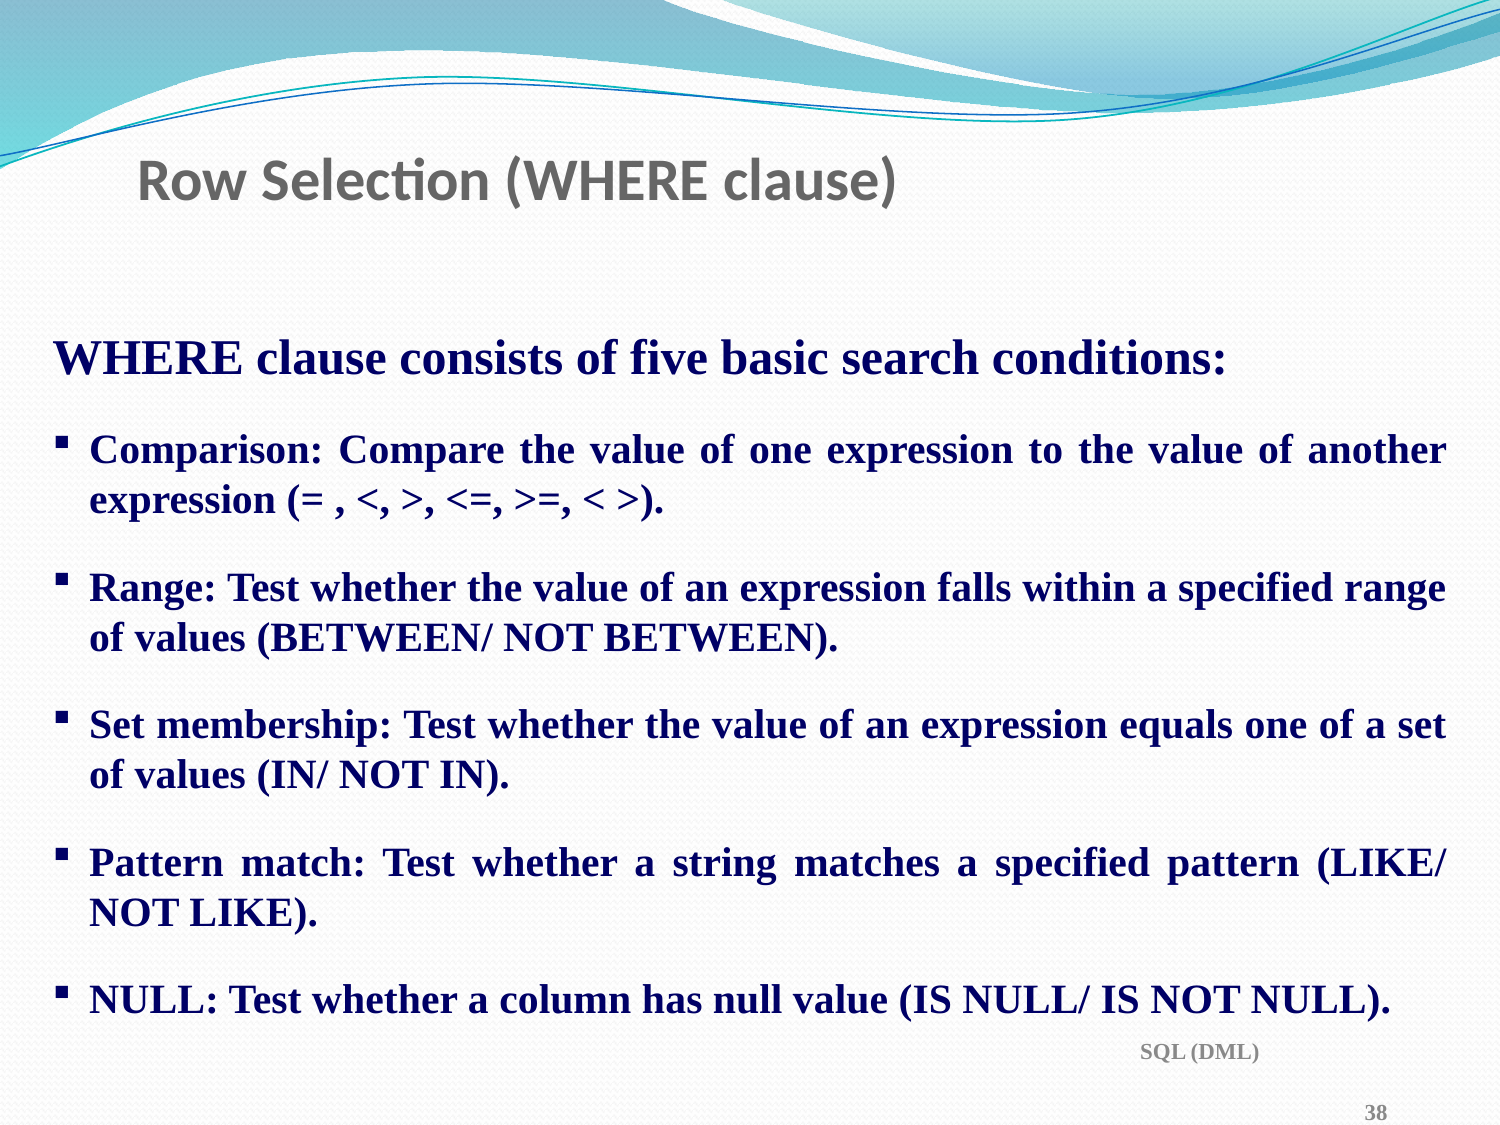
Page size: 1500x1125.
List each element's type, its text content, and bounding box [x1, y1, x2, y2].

text_box WHERE clause consists of five basic search conditions: Comparison: Compare the value of one expression to the value of another expression (= , <, >, <=, >=, < >). Range: Test whether the value of an expression falls within a specified range of values (BETWEEN/ NOT BETWEEN). Set membership: Test whether the value of an expression equals one of a set of values (IN/ NOT IN). Pattern match: Test whether a string matches a specified pattern (LIKE/ NOT LIKE). NULL: Test whether a column has null value (IS NULL/ IS NOT NULL). [37, 281, 1463, 1118]
slide_number 38 [1074, 1118, 1388, 1125]
title Row Selection (WHERE clause) [137, 24, 1413, 213]
